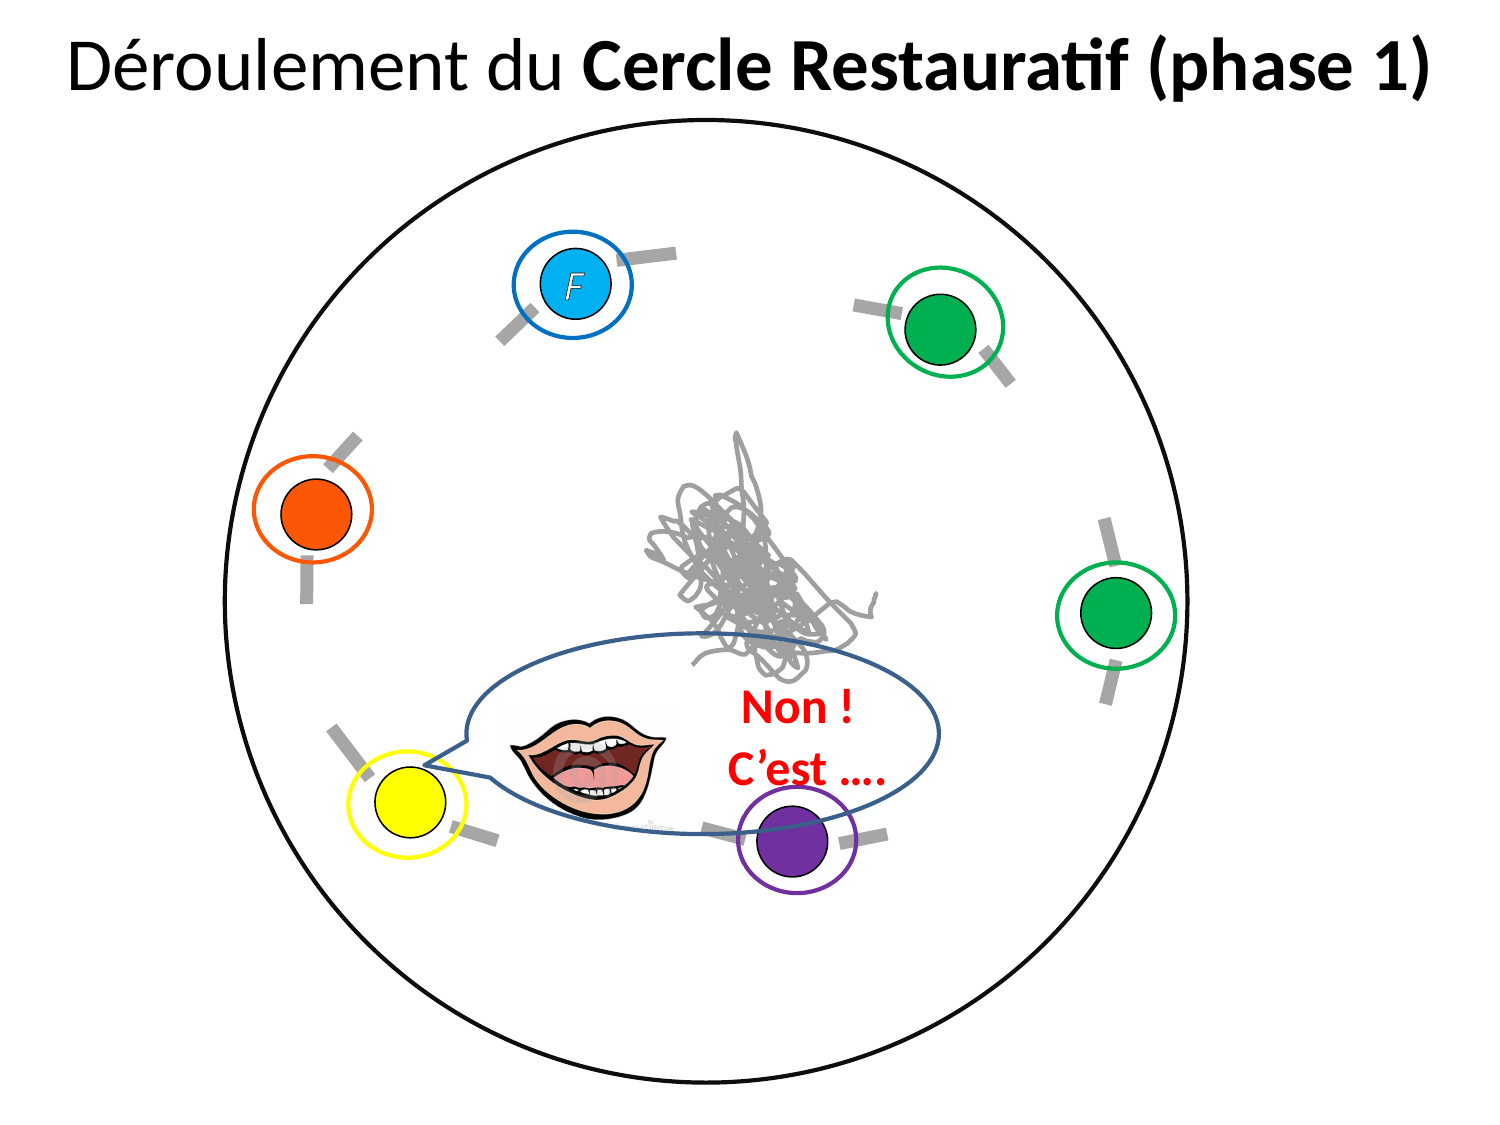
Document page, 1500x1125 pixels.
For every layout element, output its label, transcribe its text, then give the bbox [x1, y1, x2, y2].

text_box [1080, 518, 1152, 705]
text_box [369, 698, 441, 900]
picture [501, 703, 675, 832]
title Déroulement du Cercle Restauratif (phase 1) [0, 19, 1500, 103]
text_box Non ! [446, 631, 942, 837]
text_box [222, 117, 1190, 1085]
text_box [758, 748, 830, 935]
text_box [903, 240, 975, 417]
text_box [543, 183, 615, 381]
text_box C’est …. [712, 727, 903, 803]
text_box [280, 427, 352, 604]
